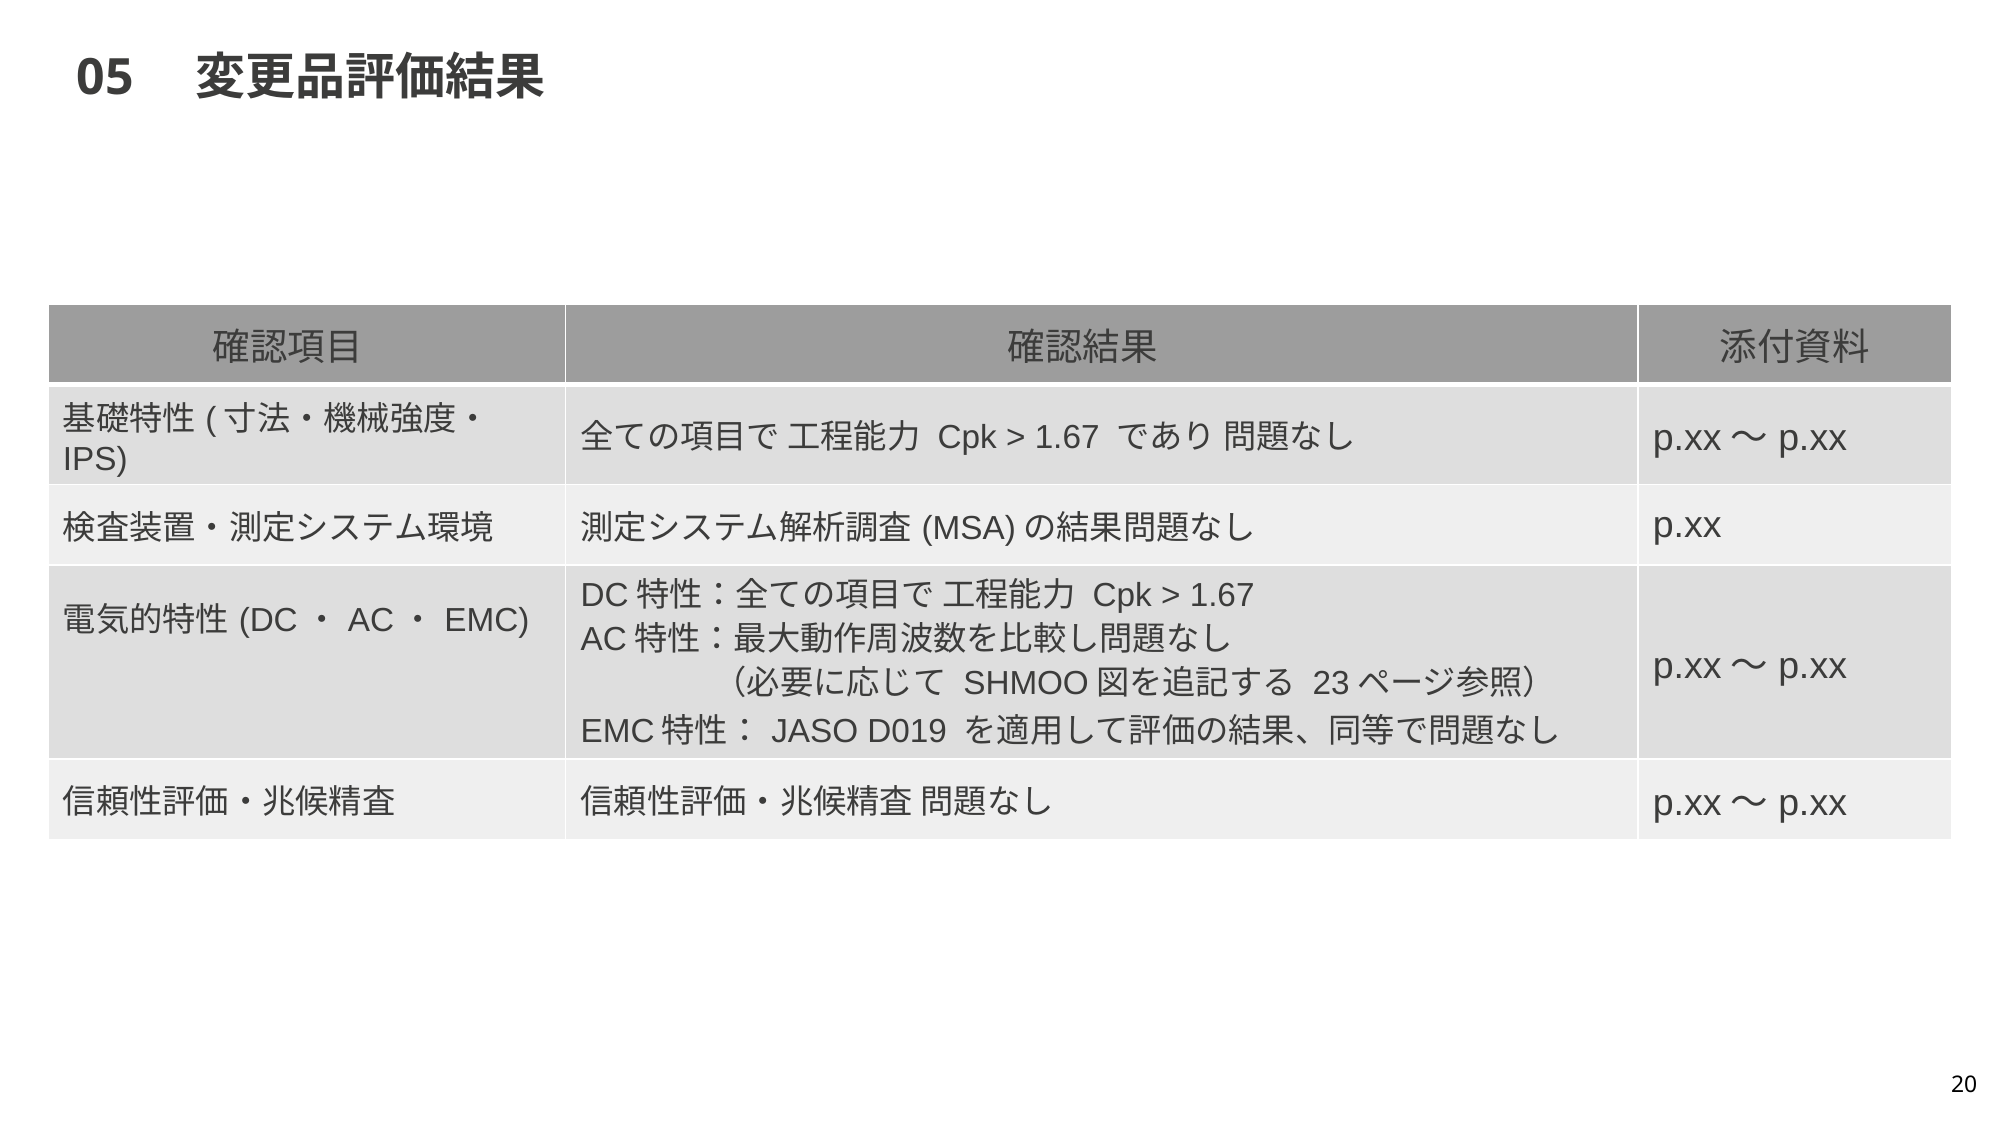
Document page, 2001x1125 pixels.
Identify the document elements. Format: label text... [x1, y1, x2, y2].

table_cell 信頼性評価・兆候精査 問題なし [566, 760, 1637, 839]
table_cell 検査装置・測定システム環境 [49, 485, 565, 564]
table_cell 測定システム解析調査(MSA)の結果問題なし [566, 485, 1637, 564]
table_cell DC特性：全ての項目で 工程能力 Cpk > 1.67 AC特性：最大動作周波数を比較し問題なし （必要に応じて SHMOO図を追記する 23ページ参照） EMC特性：JASO D019 を適用して評価の結果、同等で問題なし [566, 566, 1637, 758]
table_header 添付資料 [1639, 305, 1951, 382]
table_cell p.xx～p.xx [1639, 387, 1951, 484]
table_cell 基礎特性(寸法・機械強度・IPS) [49, 387, 565, 484]
table_cell 電気的特性(DC・AC・EMC) [49, 566, 565, 758]
table_cell p.xx [1639, 485, 1951, 564]
table_cell 信頼性評価・兆候精査 [49, 760, 565, 839]
table_cell p.xx～p.xx [1639, 566, 1951, 758]
table_cell p.xx～p.xx [1639, 760, 1951, 839]
table_header 確認項目 [49, 305, 565, 382]
table_header 確認結果 [566, 305, 1637, 382]
table_cell 全ての項目で 工程能力 Cpk > 1.67 であり 問題なし [566, 387, 1637, 484]
title 05 変更品評価結果 [0, 0, 1877, 123]
